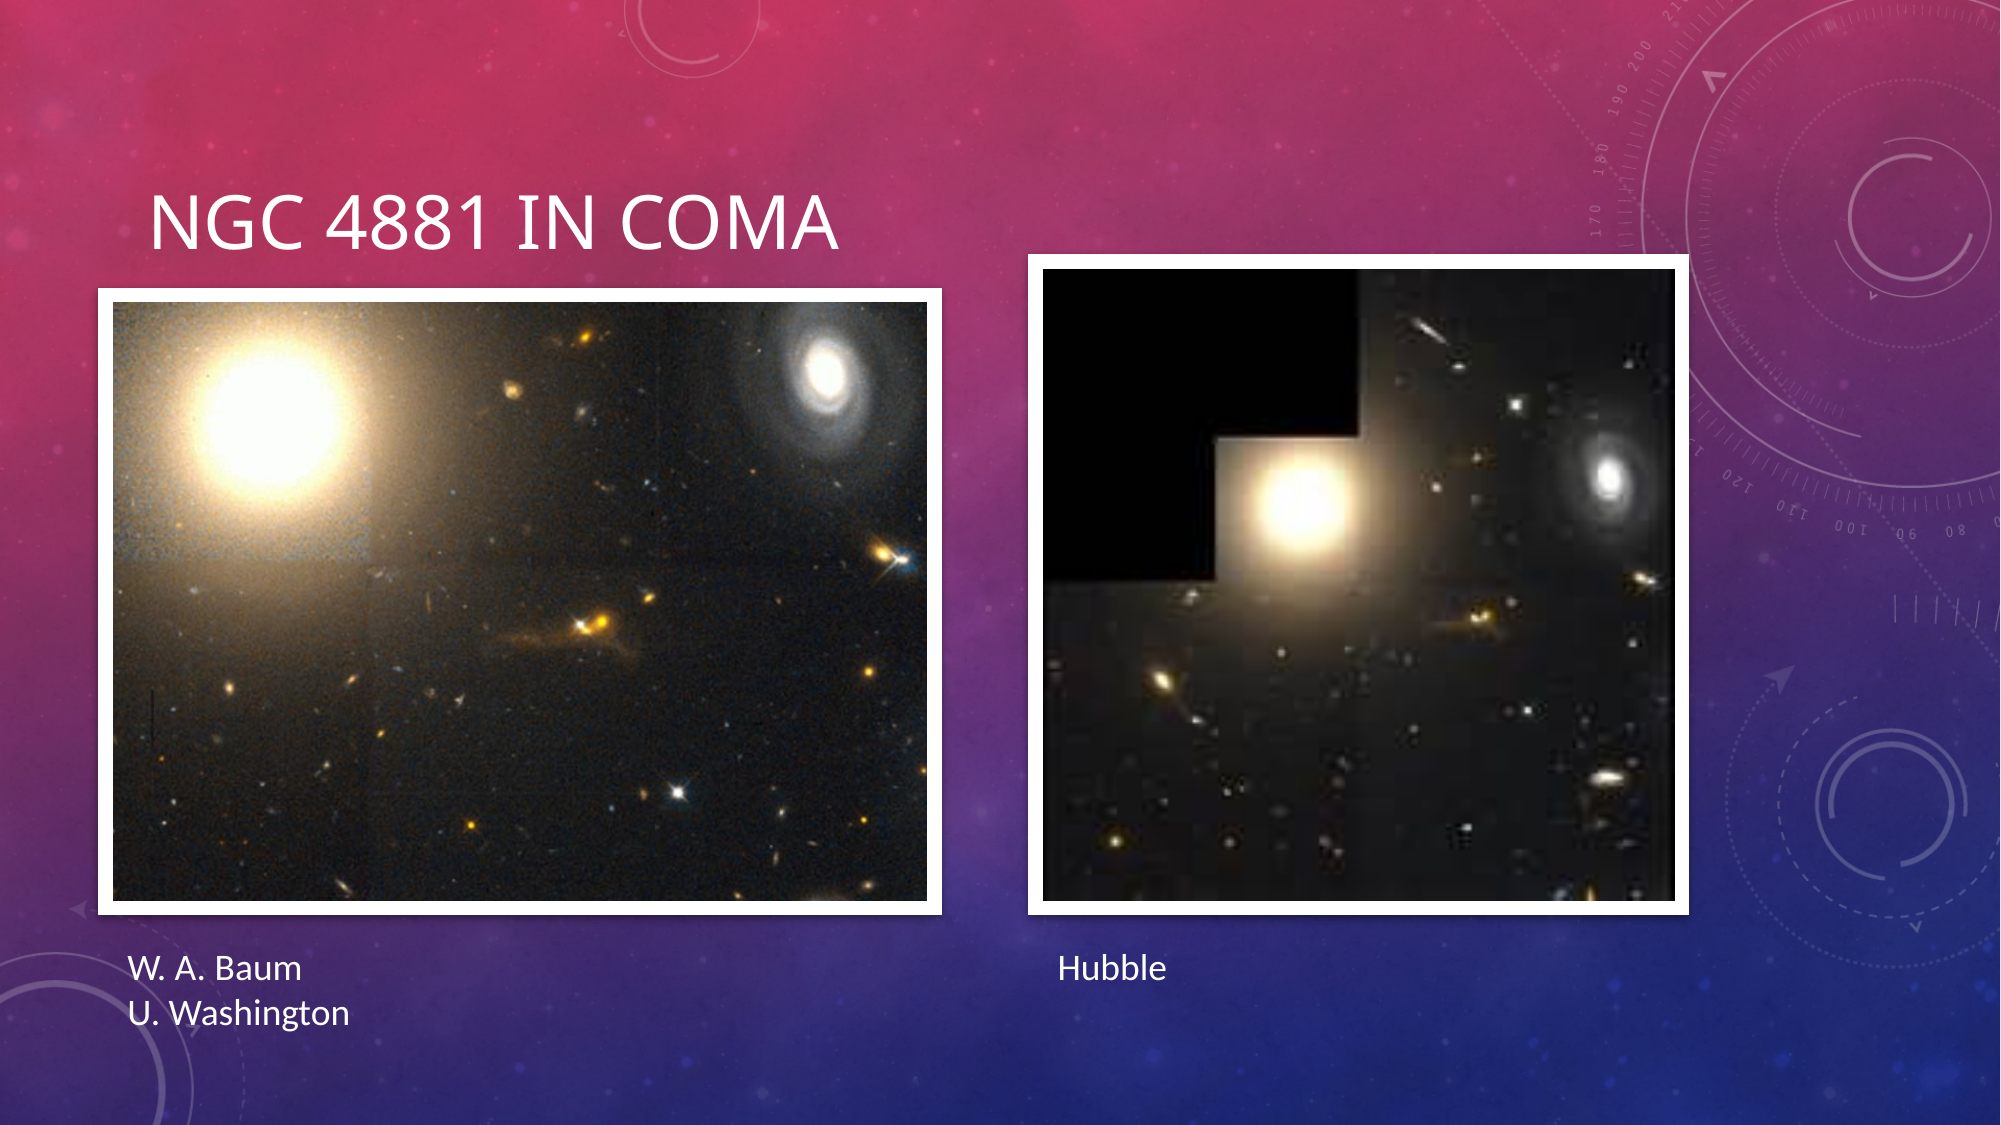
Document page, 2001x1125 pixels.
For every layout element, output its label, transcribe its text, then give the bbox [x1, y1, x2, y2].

picture [0, 0, 2001, 1125]
text_box W. A. Baum U. Washington [112, 935, 919, 1041]
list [112, 301, 928, 901]
title NGC 4881 in Coma [112, 99, 1775, 339]
text_box Hubble [1042, 935, 1359, 996]
